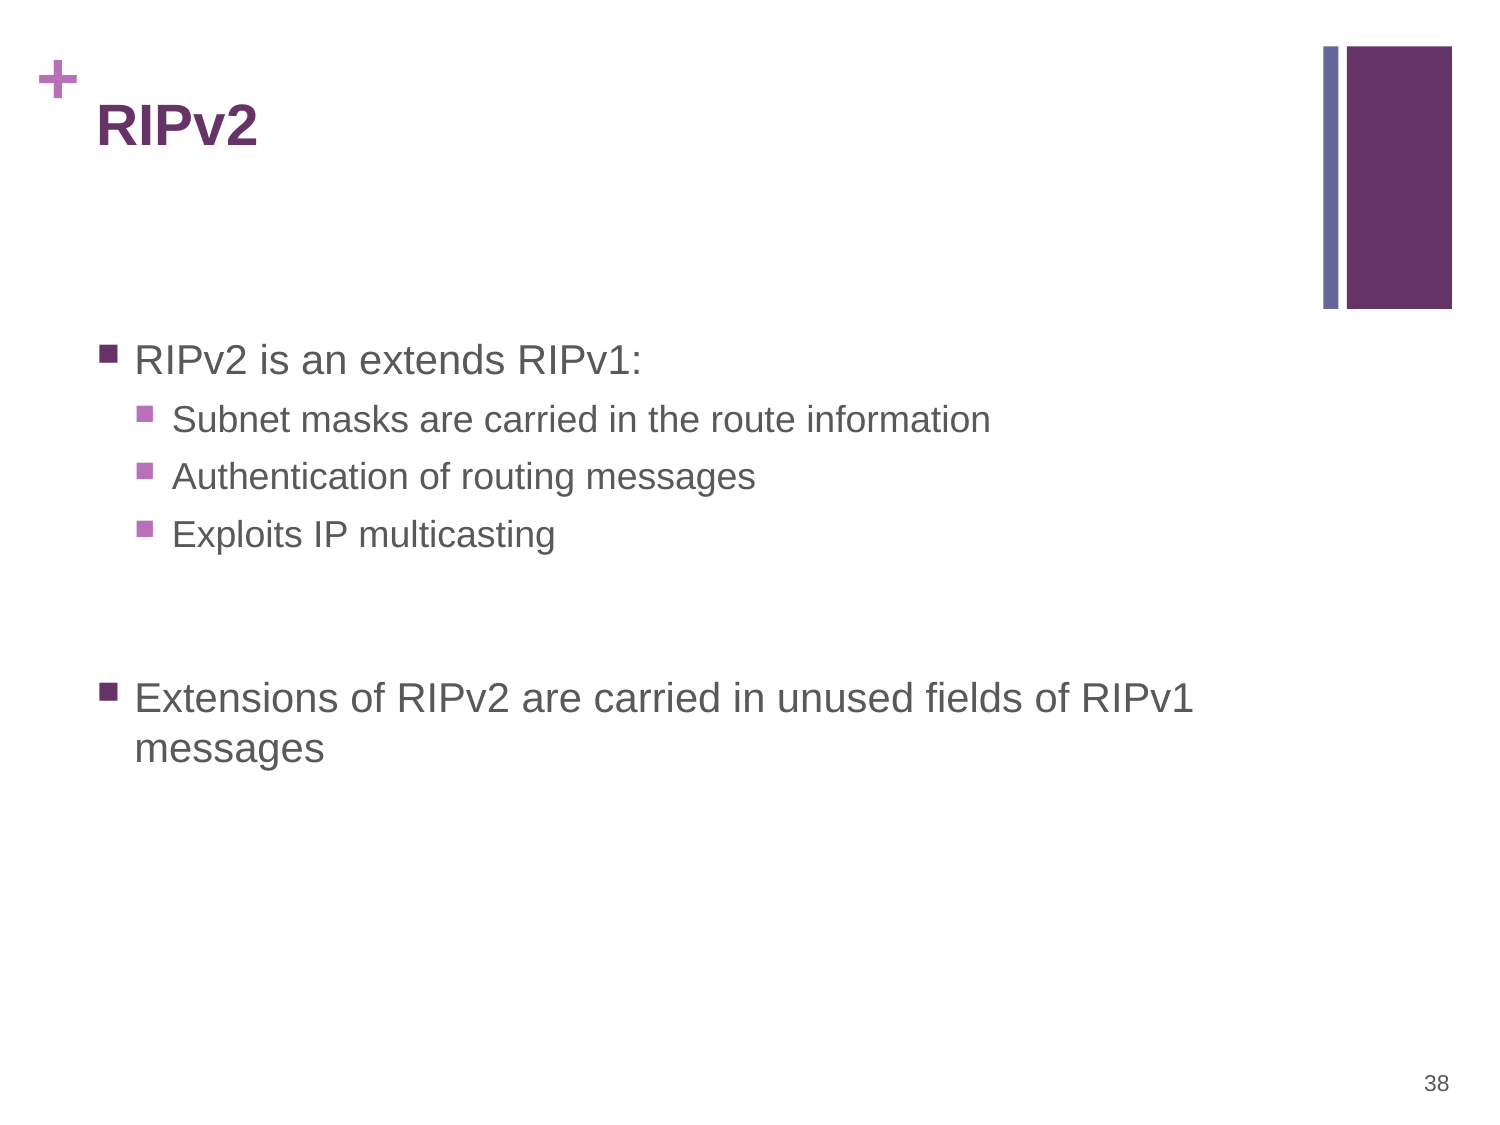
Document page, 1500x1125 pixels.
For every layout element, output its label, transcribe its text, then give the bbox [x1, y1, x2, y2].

slide_number 38 [1114, 1053, 1465, 1114]
list RIPv2 is an extends RIPv1: Subnet masks are carried in the route information Authentication of routing messages Exploits IP multicasting Extensions of RIPv2 are carried in unused fields of RIPv1 messages [81, 324, 1322, 1005]
title RIPv2 [81, 79, 1322, 263]
